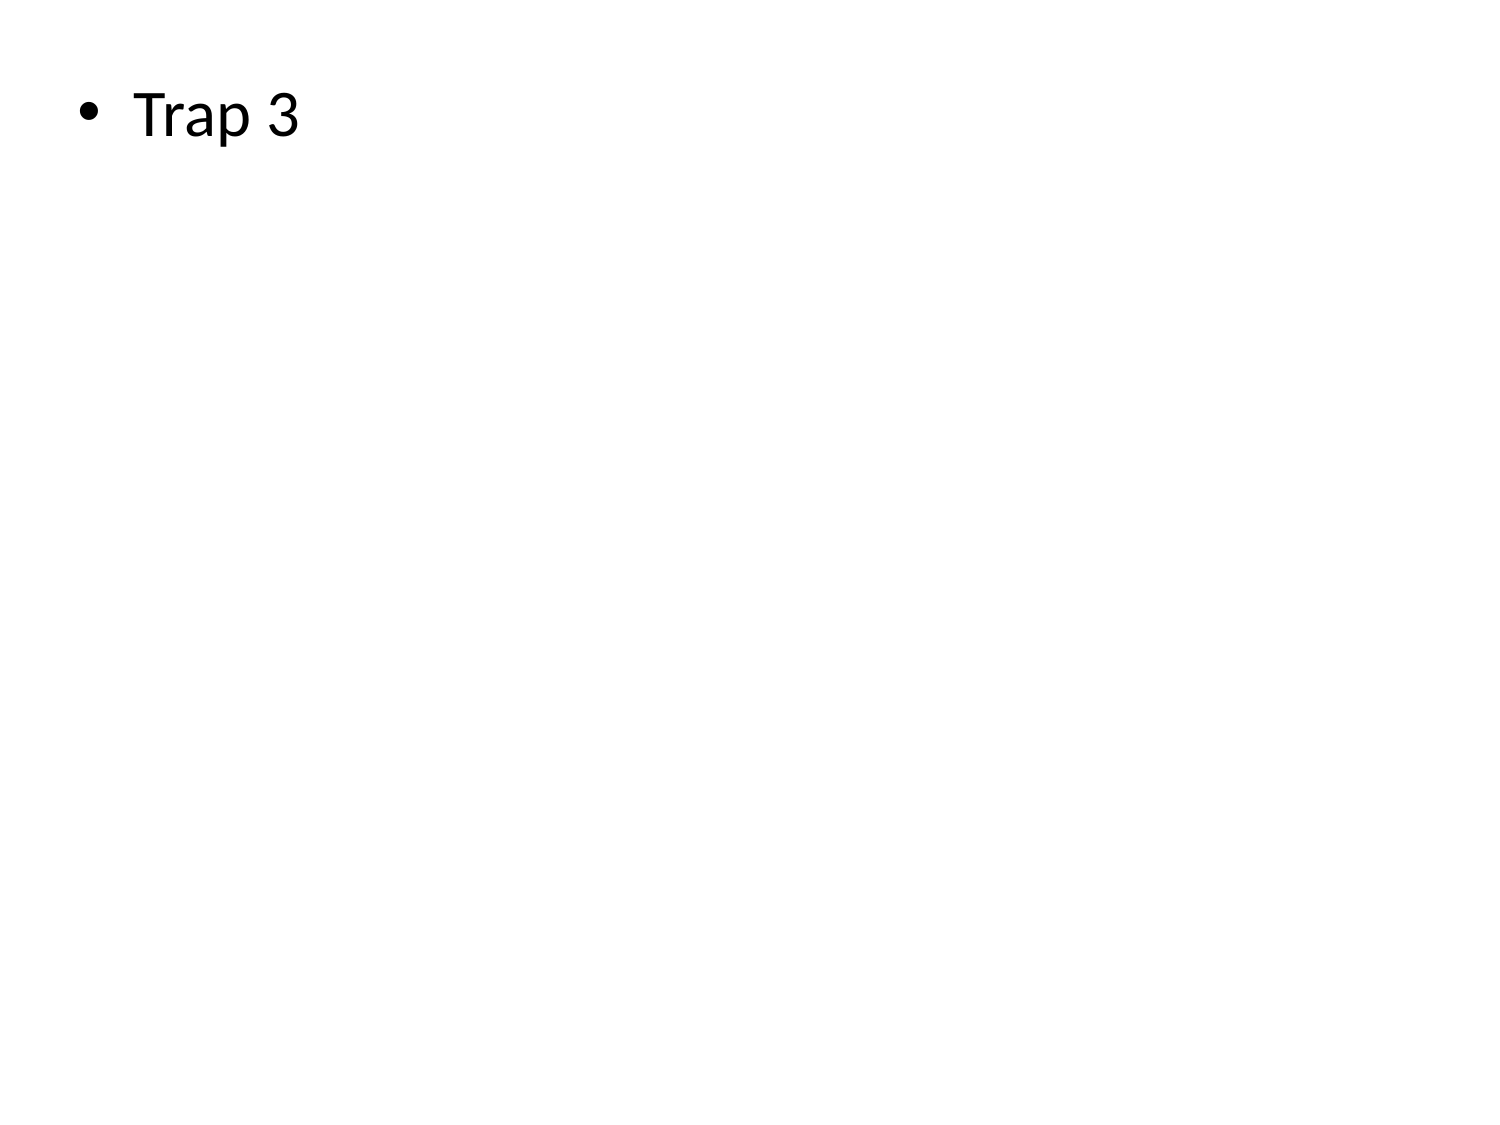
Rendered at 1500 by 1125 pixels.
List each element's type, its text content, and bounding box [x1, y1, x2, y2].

list Trap 3 [62, 62, 1413, 1063]
